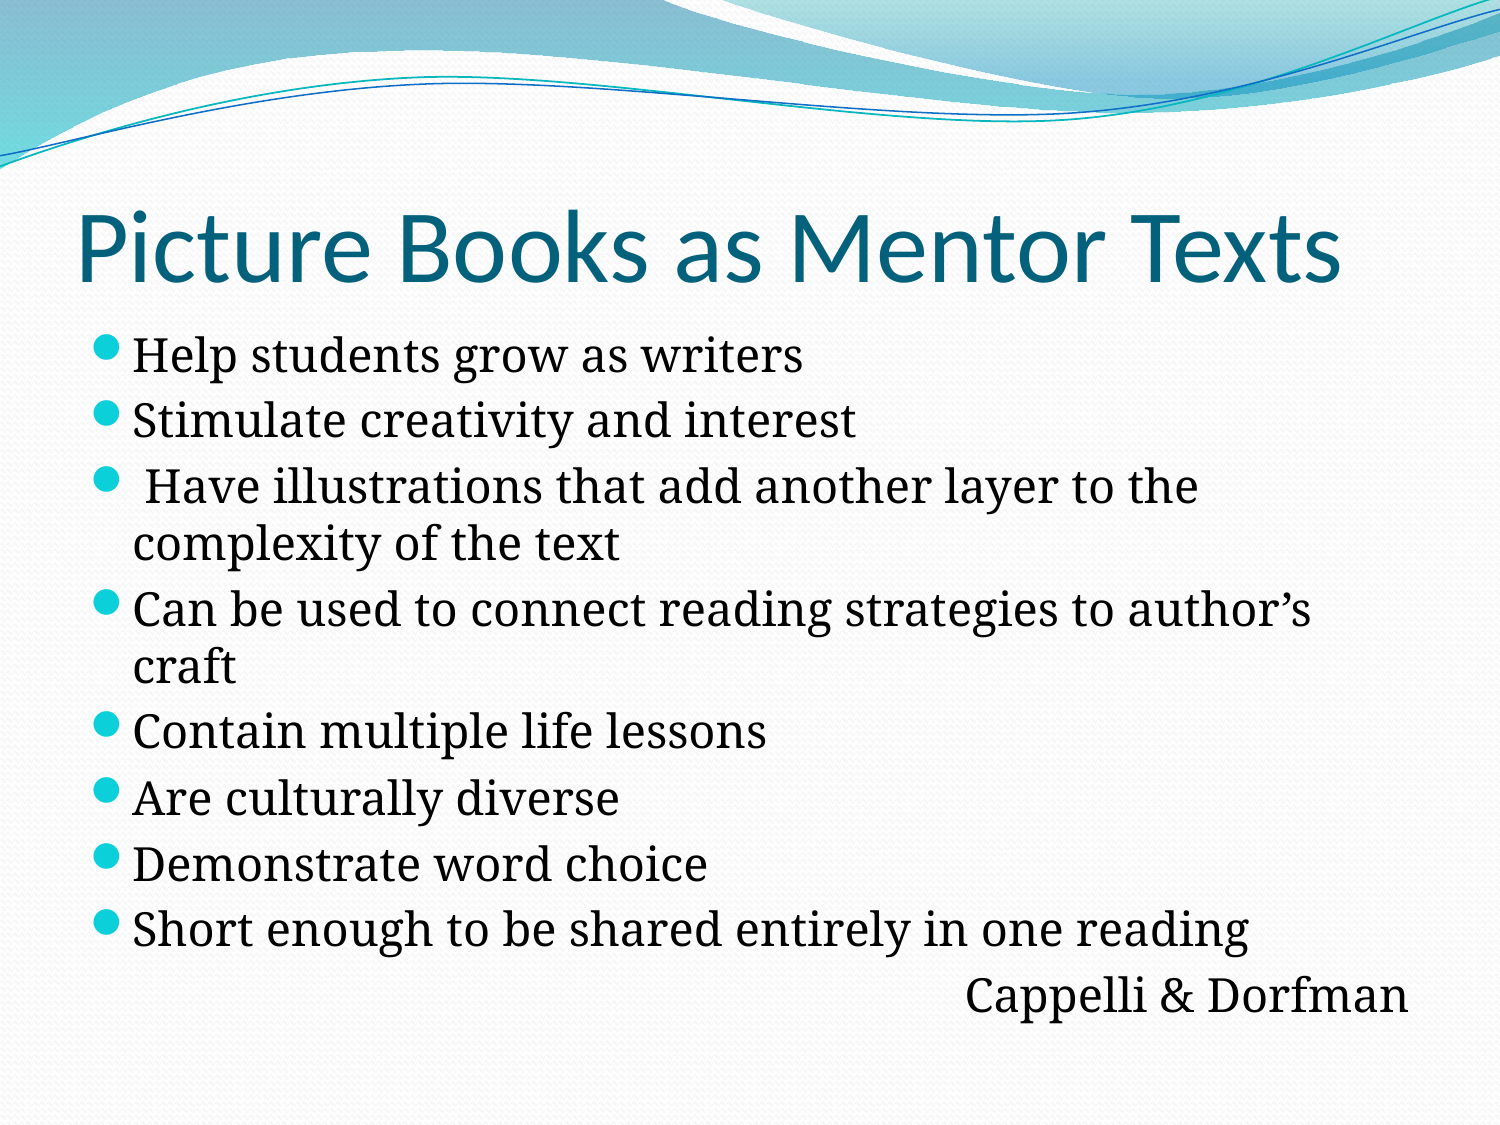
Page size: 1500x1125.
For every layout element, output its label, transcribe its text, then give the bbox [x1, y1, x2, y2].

list Help students grow as writers Stimulate creativity and interest Have illustrations that add another layer to the complexity of the text Can be used to connect reading strategies to author’s craft Contain multiple life lessons Are culturally diverse Demonstrate word choice Short enough to be shared entirely in one reading Cappelli & Dorfman [75, 317, 1425, 1038]
title Picture Books as Mentor Texts [75, 115, 1425, 303]
